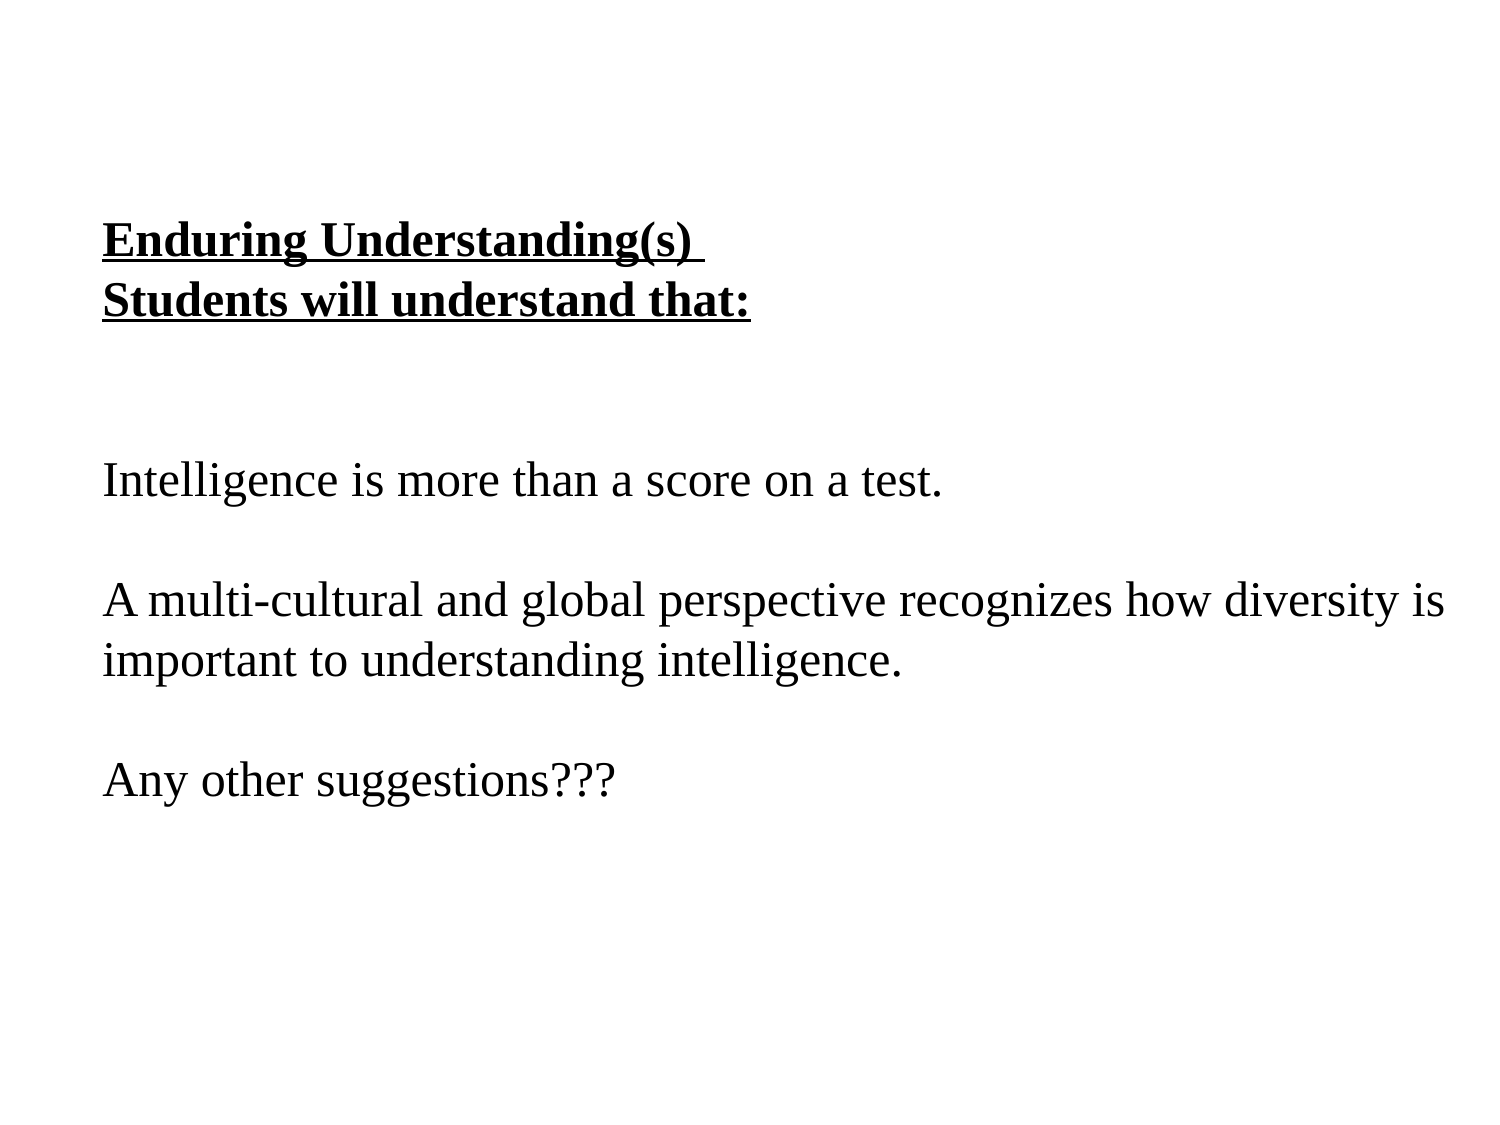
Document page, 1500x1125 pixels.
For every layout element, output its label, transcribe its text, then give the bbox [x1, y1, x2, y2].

text_box Enduring Understanding(s) Students will understand that: Intelligence is more than a score on a test. A multi-cultural and global perspective recognizes how diversity is important to understanding intelligence. Any other suggestions??? [87, 198, 1463, 814]
